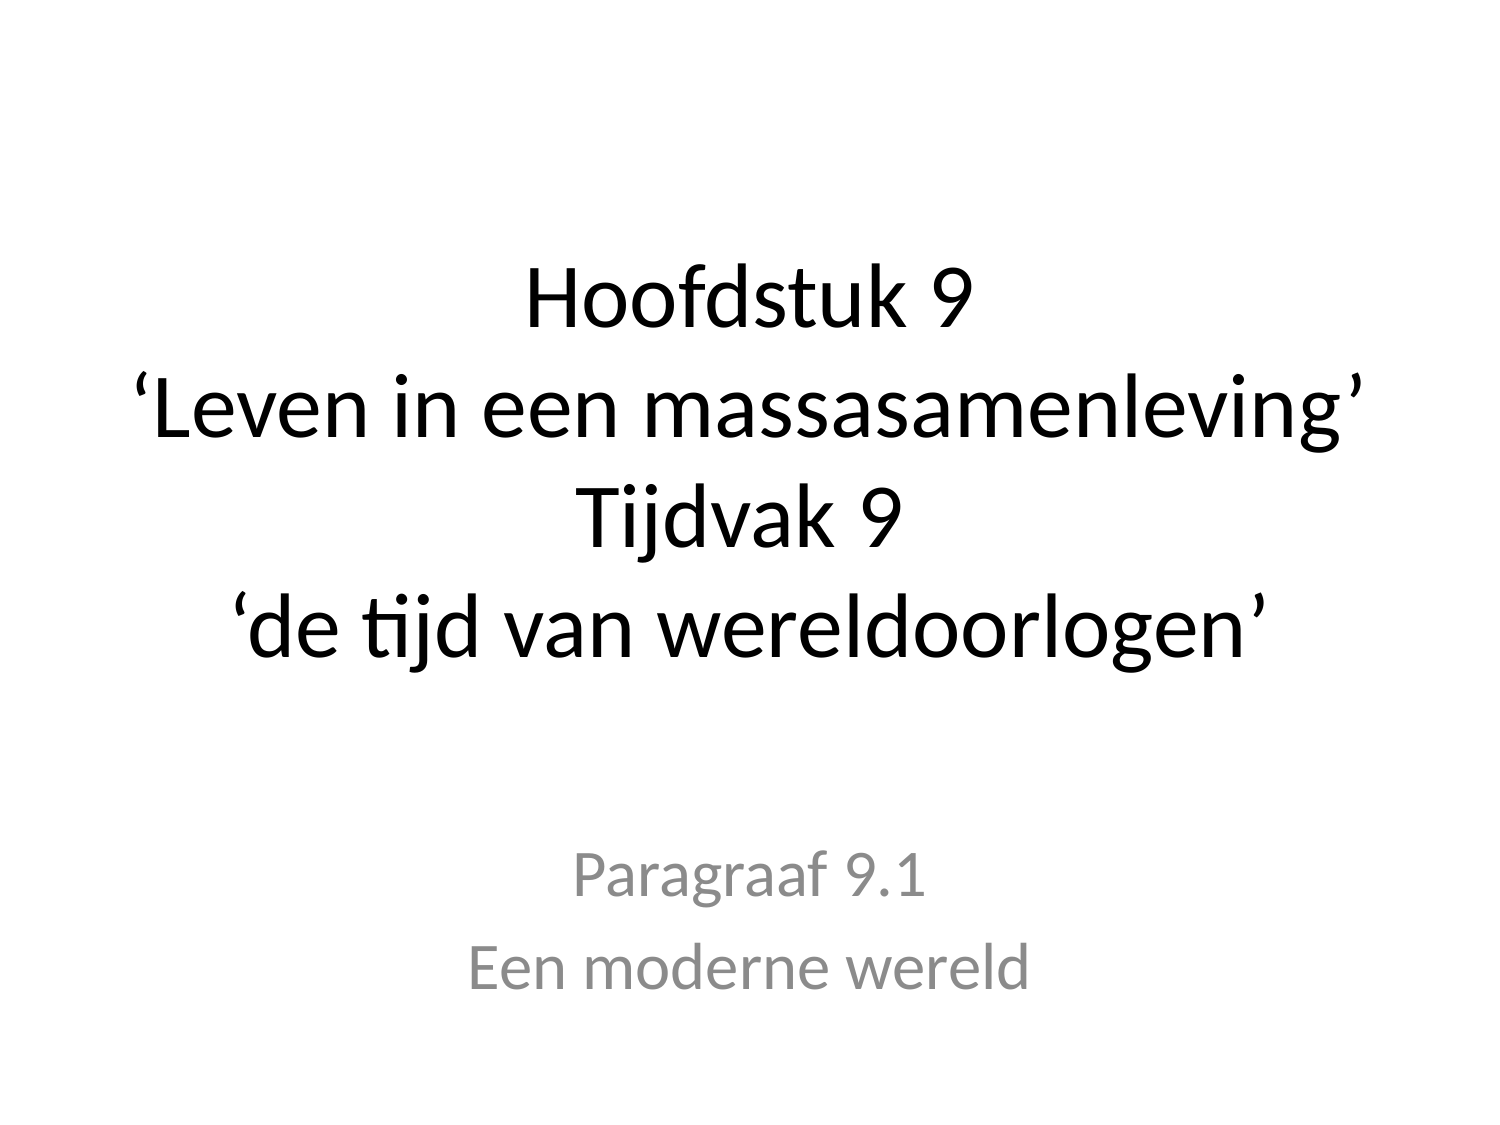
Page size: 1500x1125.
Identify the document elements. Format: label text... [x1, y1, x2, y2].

subtitle Paragraaf 9.1 Een moderne wereld [225, 822, 1275, 1047]
title Hoofdstuk 9 ‘Leven in een massasamenleving’ Tijdvak 9 ‘de tijd van wereldoorlogen’ [112, 196, 1388, 716]
